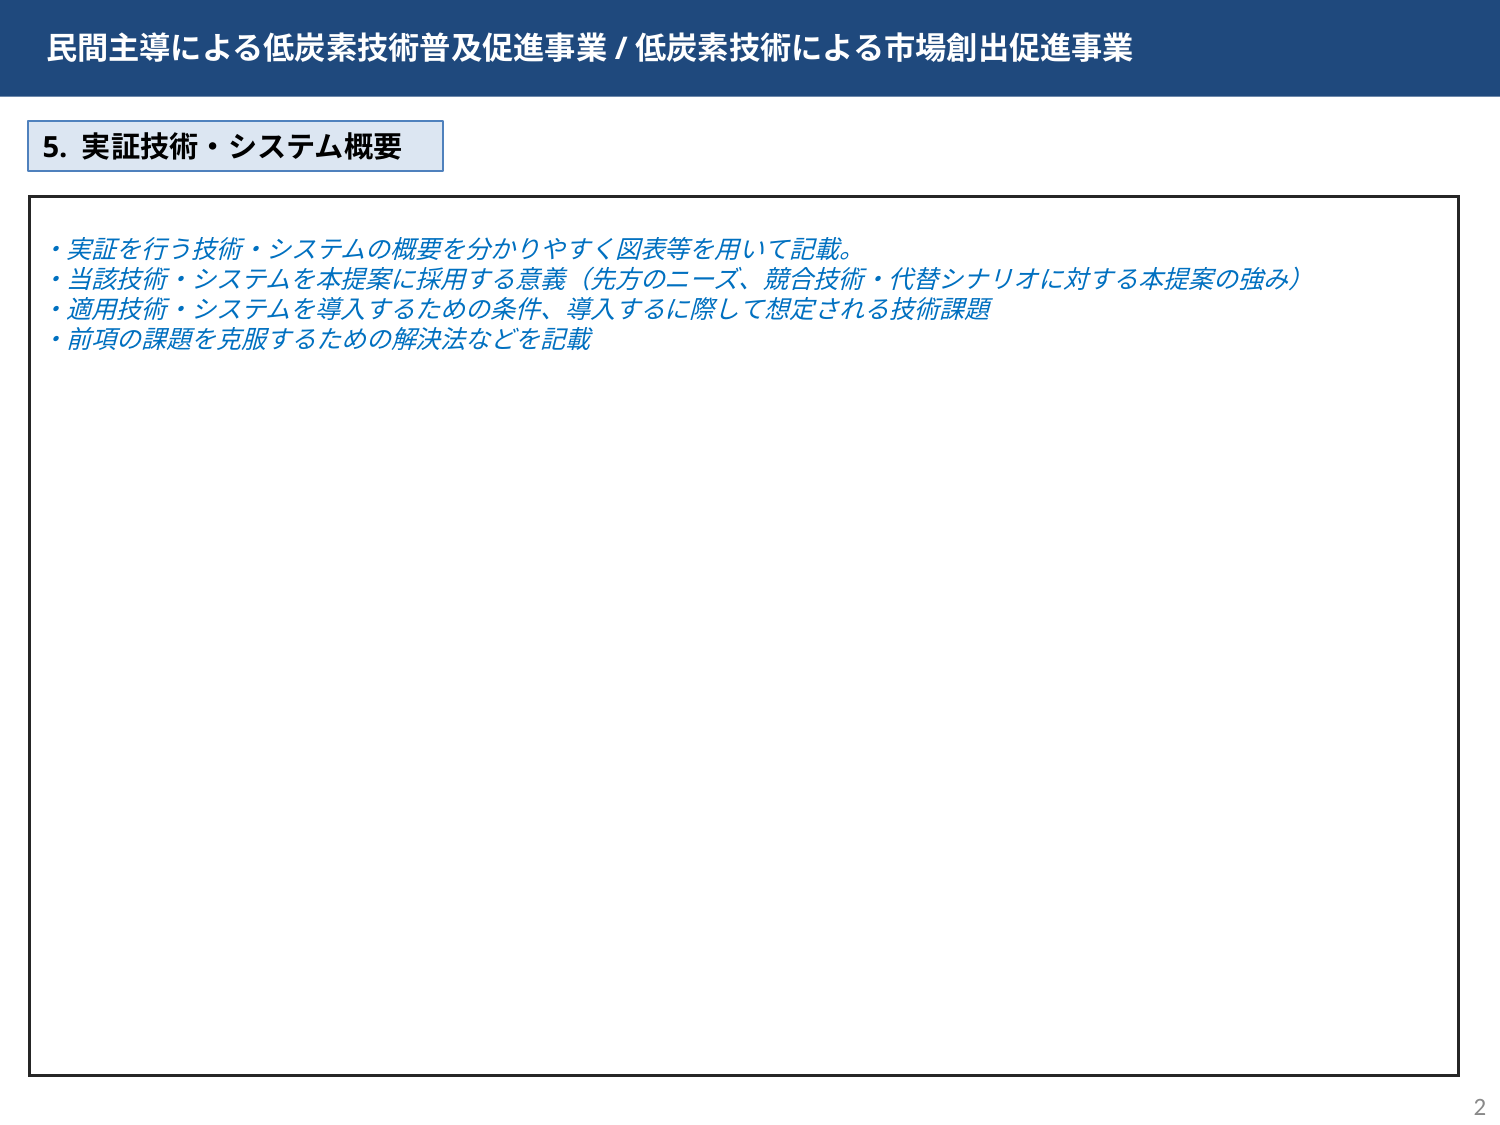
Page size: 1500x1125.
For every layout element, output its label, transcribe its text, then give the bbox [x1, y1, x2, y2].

text_box 5. 実証技術・システム概要 [27, 121, 443, 171]
text_box ・実証を行う技術・システムの概要を分かりやすく図表等を用いて記載。 ・当該技術・システムを本提案に採用する意義（先方のニーズ、競合技術・代替シナリオに対する本提案の強み） ・適用技術・システムを導入するための条件、導入するに際して想定される技術課題 ・前項の課題を克服するための解決法などを記載 [29, 196, 1459, 1076]
text_box 民間主導による低炭素技術普及促進事業/低炭素技術による市場創出促進事業 [0, 0, 1500, 97]
text_box 2 [1151, 1075, 1500, 1125]
